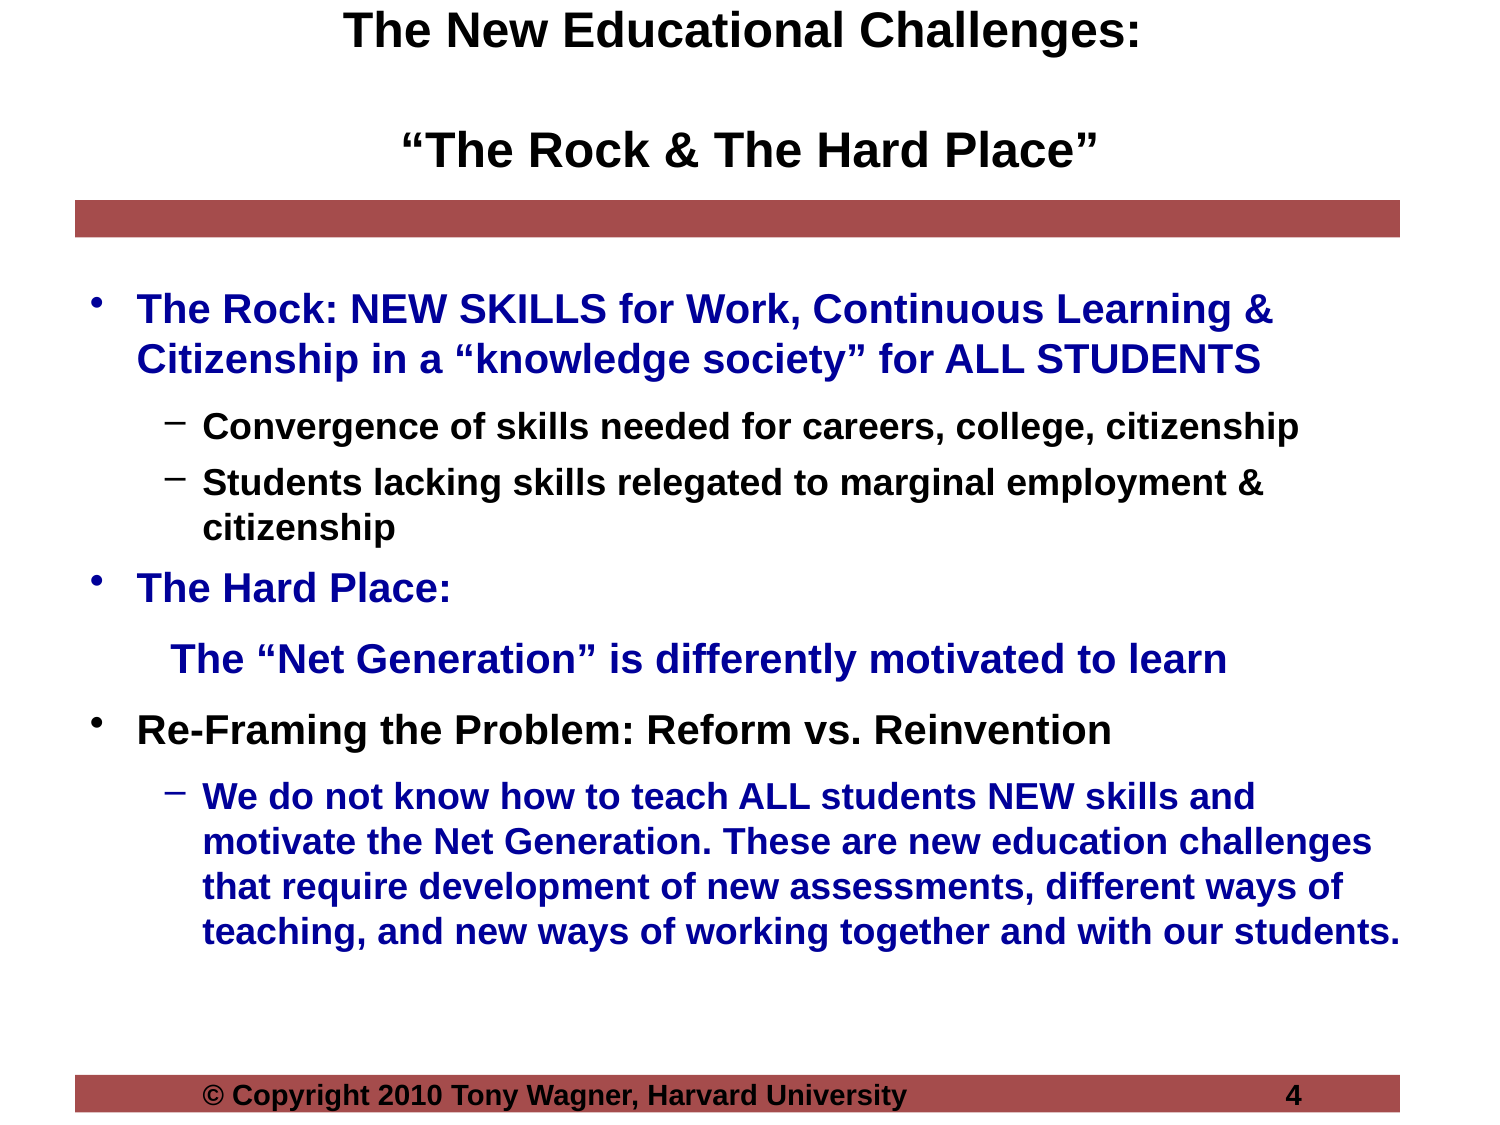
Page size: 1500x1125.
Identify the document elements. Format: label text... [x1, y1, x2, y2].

list The Rock: NEW SKILLS for Work, Continuous Learning & Citizenship in a “knowledge society” for ALL STUDENTS Convergence of skills needed for careers, college, citizenship Students lacking skills relegated to marginal employment & citizenship The Hard Place: The “Net Generation” is differently motivated to learn Re-Framing the Problem: Reform vs. Reinvention We do not know how to teach ALL students NEW skills and motivate the Net Generation. These are new education challenges that require development of new assessments, different ways of teaching, and new ways of working together and with our students. [74, 274, 1426, 1051]
title The New Educational Challenges: “The Rock & The Hard Place” [161, 24, 1339, 151]
